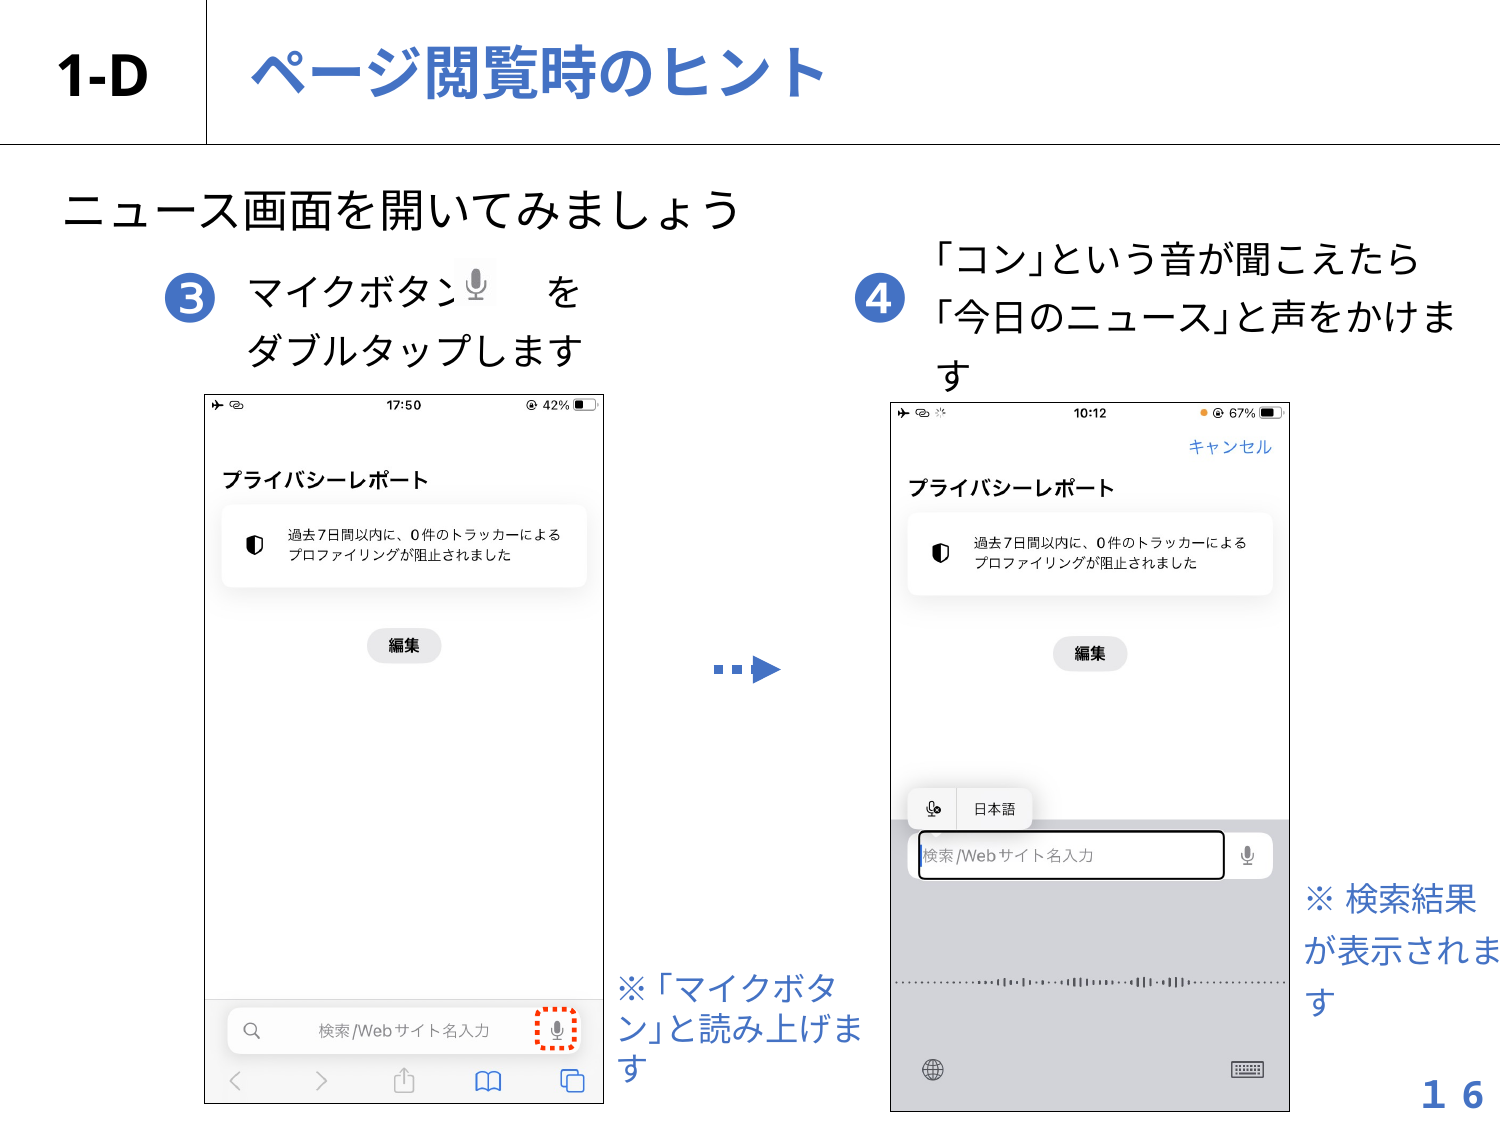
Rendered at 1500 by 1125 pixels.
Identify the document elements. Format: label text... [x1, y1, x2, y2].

picture [454, 258, 497, 306]
picture [890, 402, 1290, 1112]
picture [204, 394, 604, 1104]
text_box ※｢マイクボタン｣と読み上げます [604, 961, 888, 1096]
text_box ページ閲覧時のヒント [230, 24, 1459, 119]
text_box ニュース画面を開いてみましょう [46, 180, 1422, 274]
text_box ❸ [145, 274, 223, 343]
text_box ｢コン｣という音が聞こえたら ｢今日のニュース｣と声をかけます [919, 215, 1500, 406]
text_box １6 [1399, 1063, 1500, 1123]
text_box ❹ [835, 274, 919, 343]
text_box 1-D [0, 0, 207, 147]
text_box マイクボタン を ダブルタップします [231, 274, 836, 381]
text_box ※検索結果が表示されます [1290, 858, 1500, 1030]
